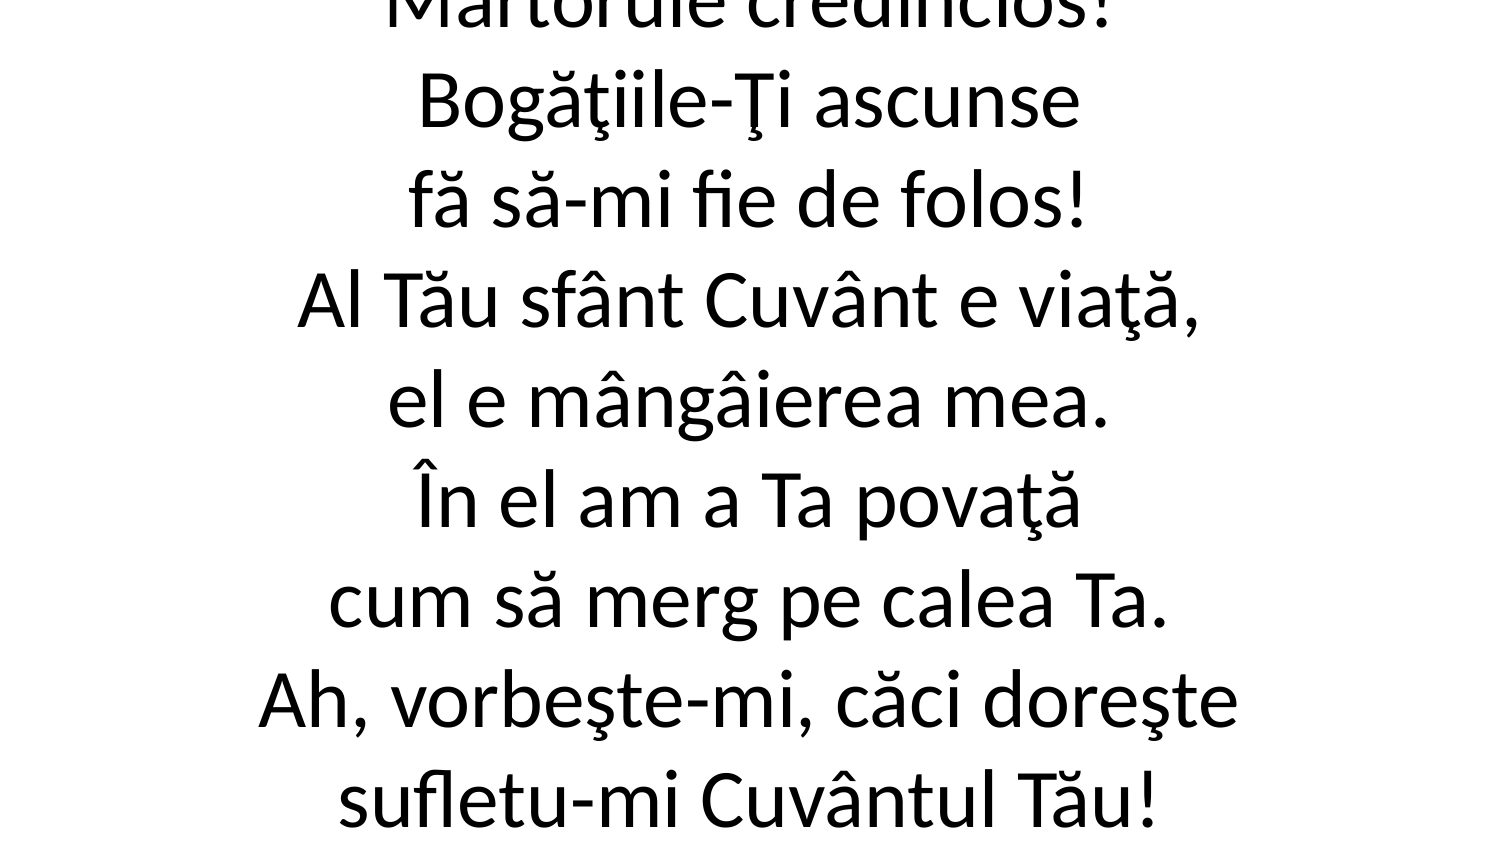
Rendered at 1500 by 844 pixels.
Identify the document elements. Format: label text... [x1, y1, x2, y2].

text_box 3. Azi vorbeşte-mi Tu, Isuse, Martorule credincios! Bogăţiile-Ţi ascunse fă să-mi fie de folos! Al Tău sfânt Cuvânt e viaţă, el e mângâierea mea. În el am a Ta povaţă cum să merg pe calea Ta. Ah, vorbeşte-mi, căci doreşte sufletu-mi Cuvântul Tău! Tu-mi vorbeşte şi mă creşte, Doamne, Dumnezeul meu! [243, 0, 1256, 844]
